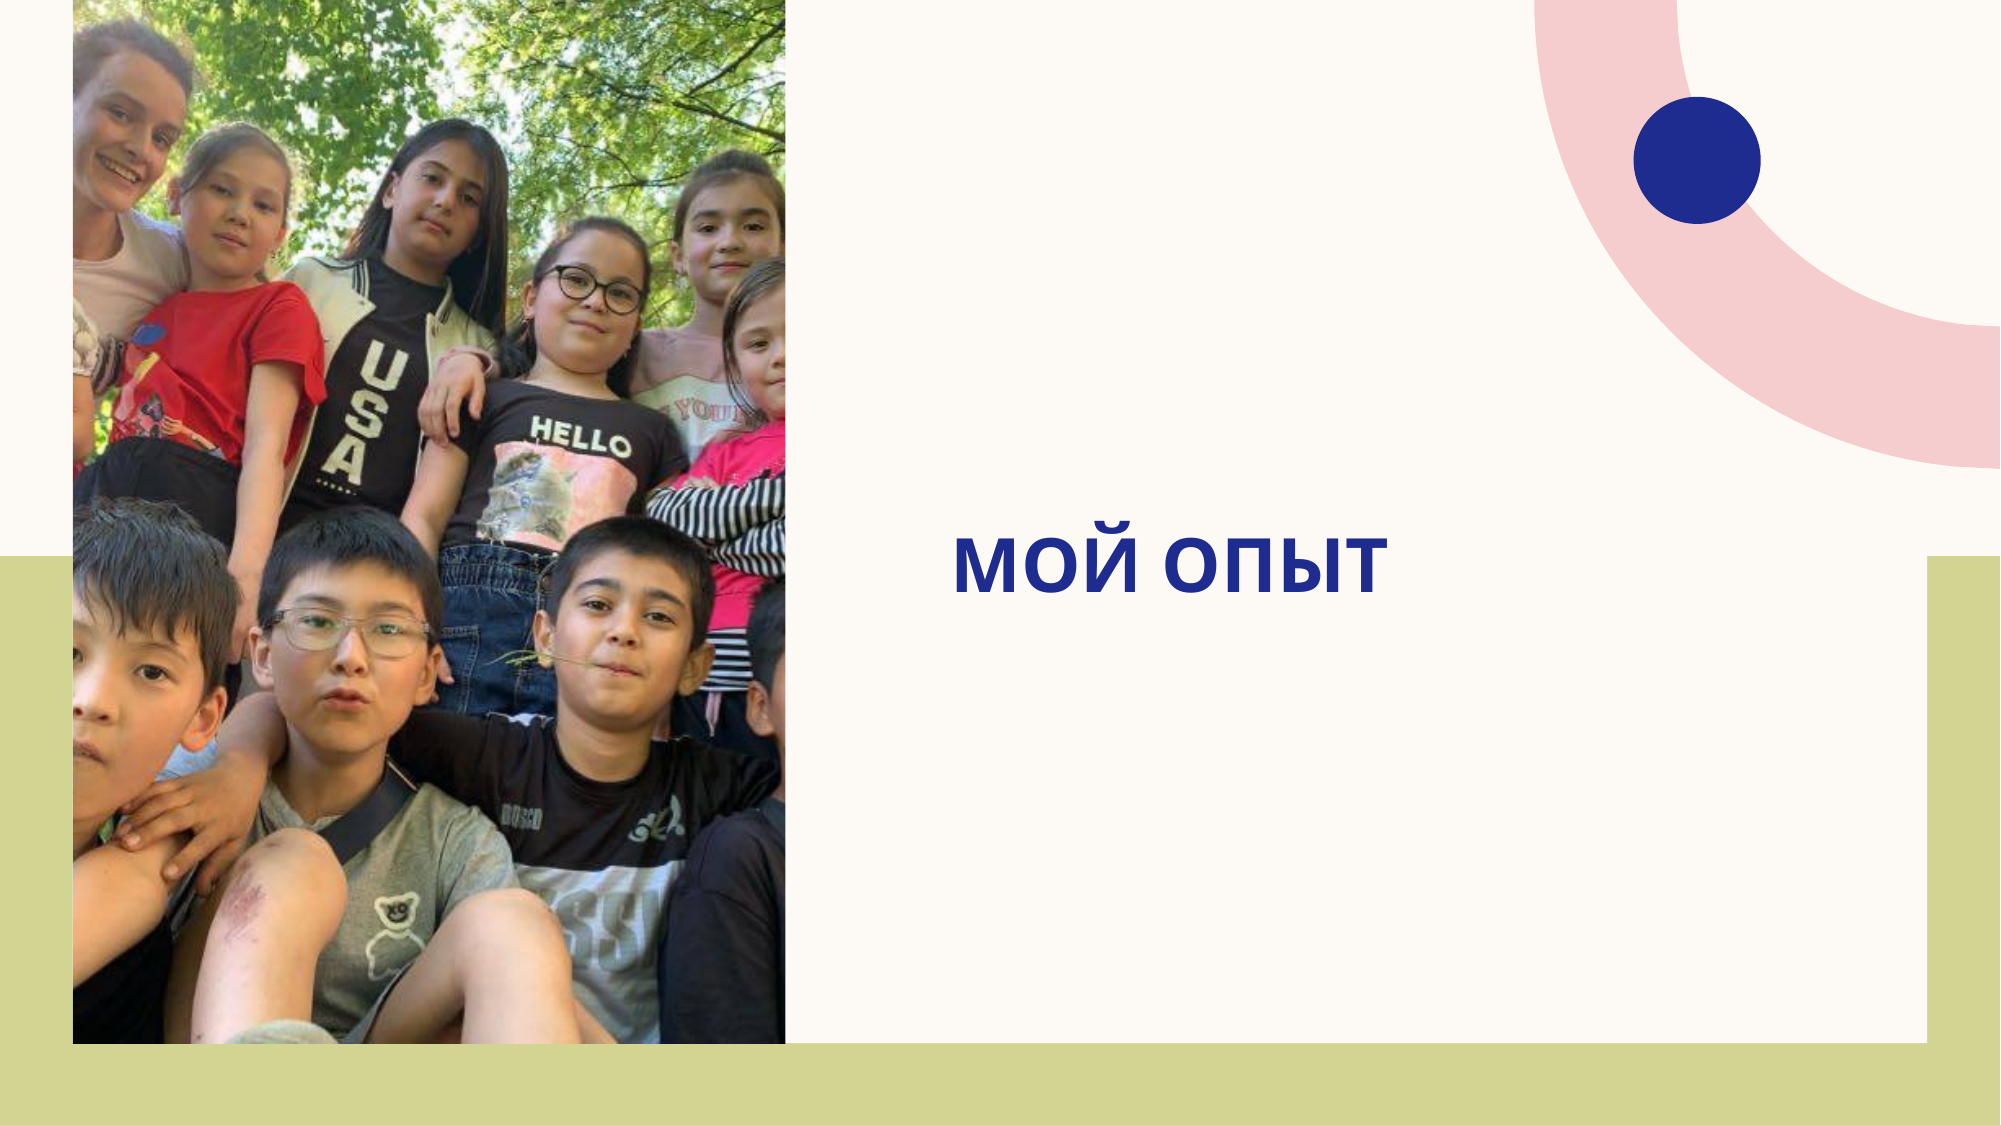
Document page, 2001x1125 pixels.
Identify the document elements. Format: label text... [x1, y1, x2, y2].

picture [72, 0, 786, 1044]
title МОЙ ОПЫТ [935, 174, 1875, 952]
